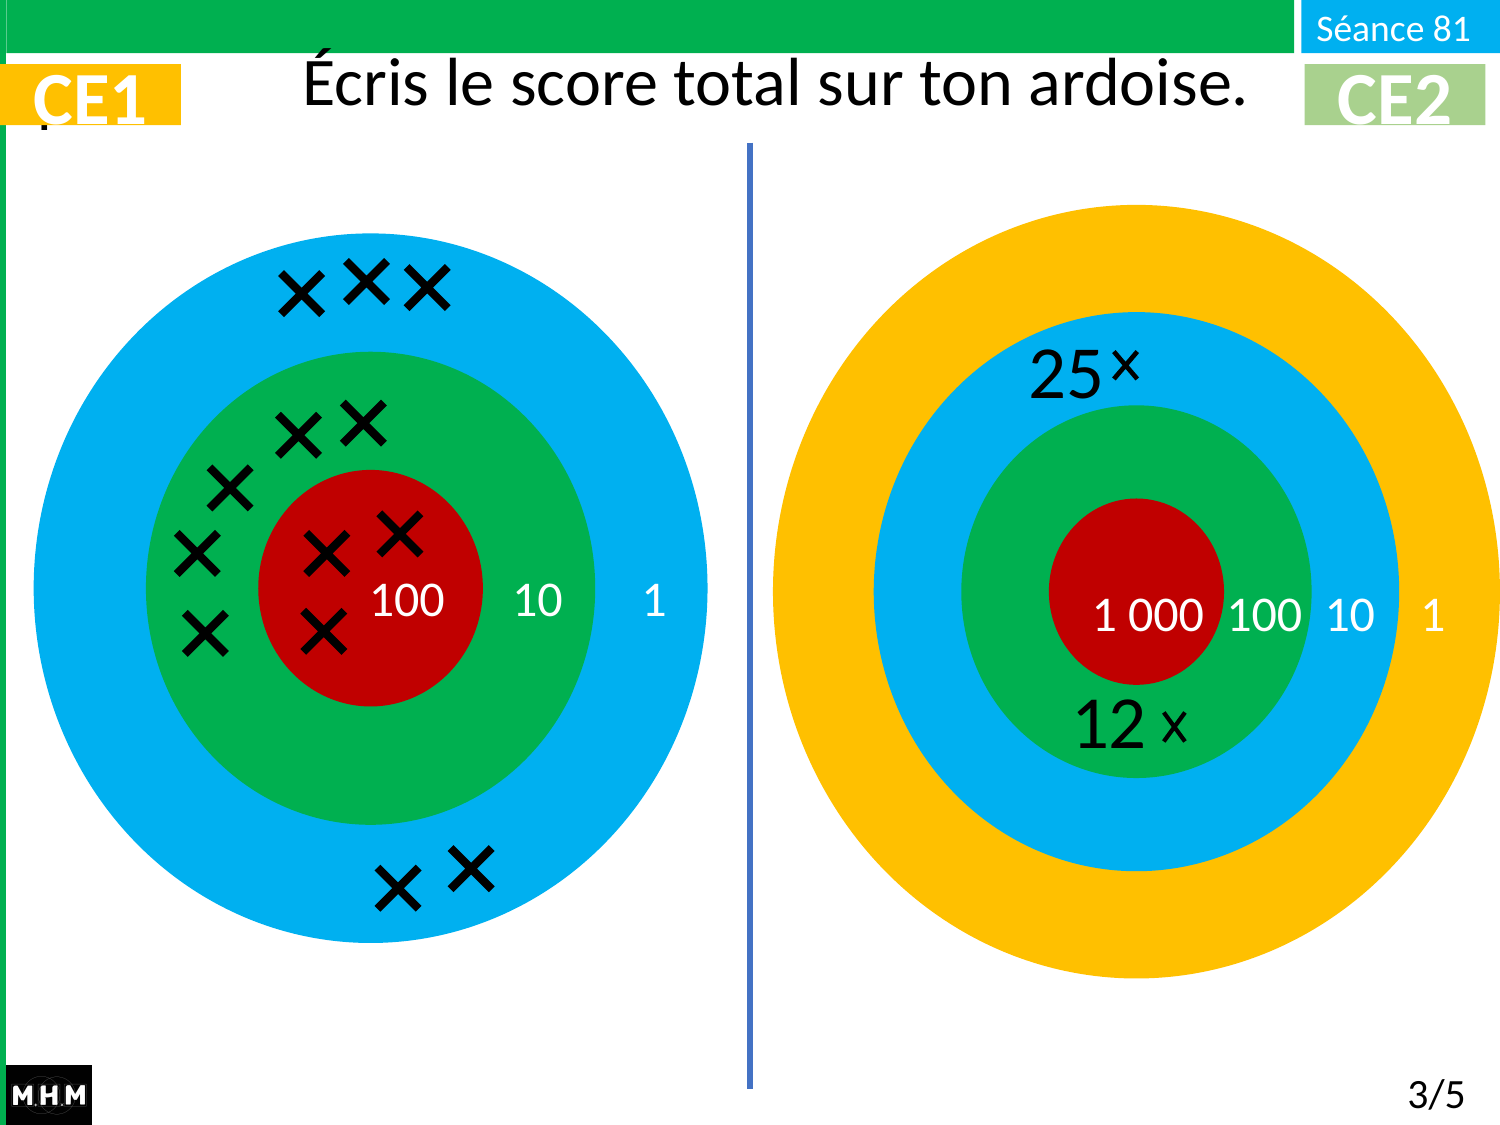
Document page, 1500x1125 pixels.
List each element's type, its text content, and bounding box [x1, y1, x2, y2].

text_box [1056, 666, 1195, 864]
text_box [1013, 315, 1149, 422]
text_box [772, 204, 1500, 979]
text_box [33, 233, 708, 943]
picture [6, 1065, 92, 1125]
title Écris le score total sur ton ardoise. [287, 38, 1500, 128]
text_box CE2 [1303, 63, 1487, 126]
text_box CE1 [0, 63, 182, 126]
text_box 100 10 1 [708, 559, 714, 695]
list 3/5 [1373, 1064, 1500, 1125]
